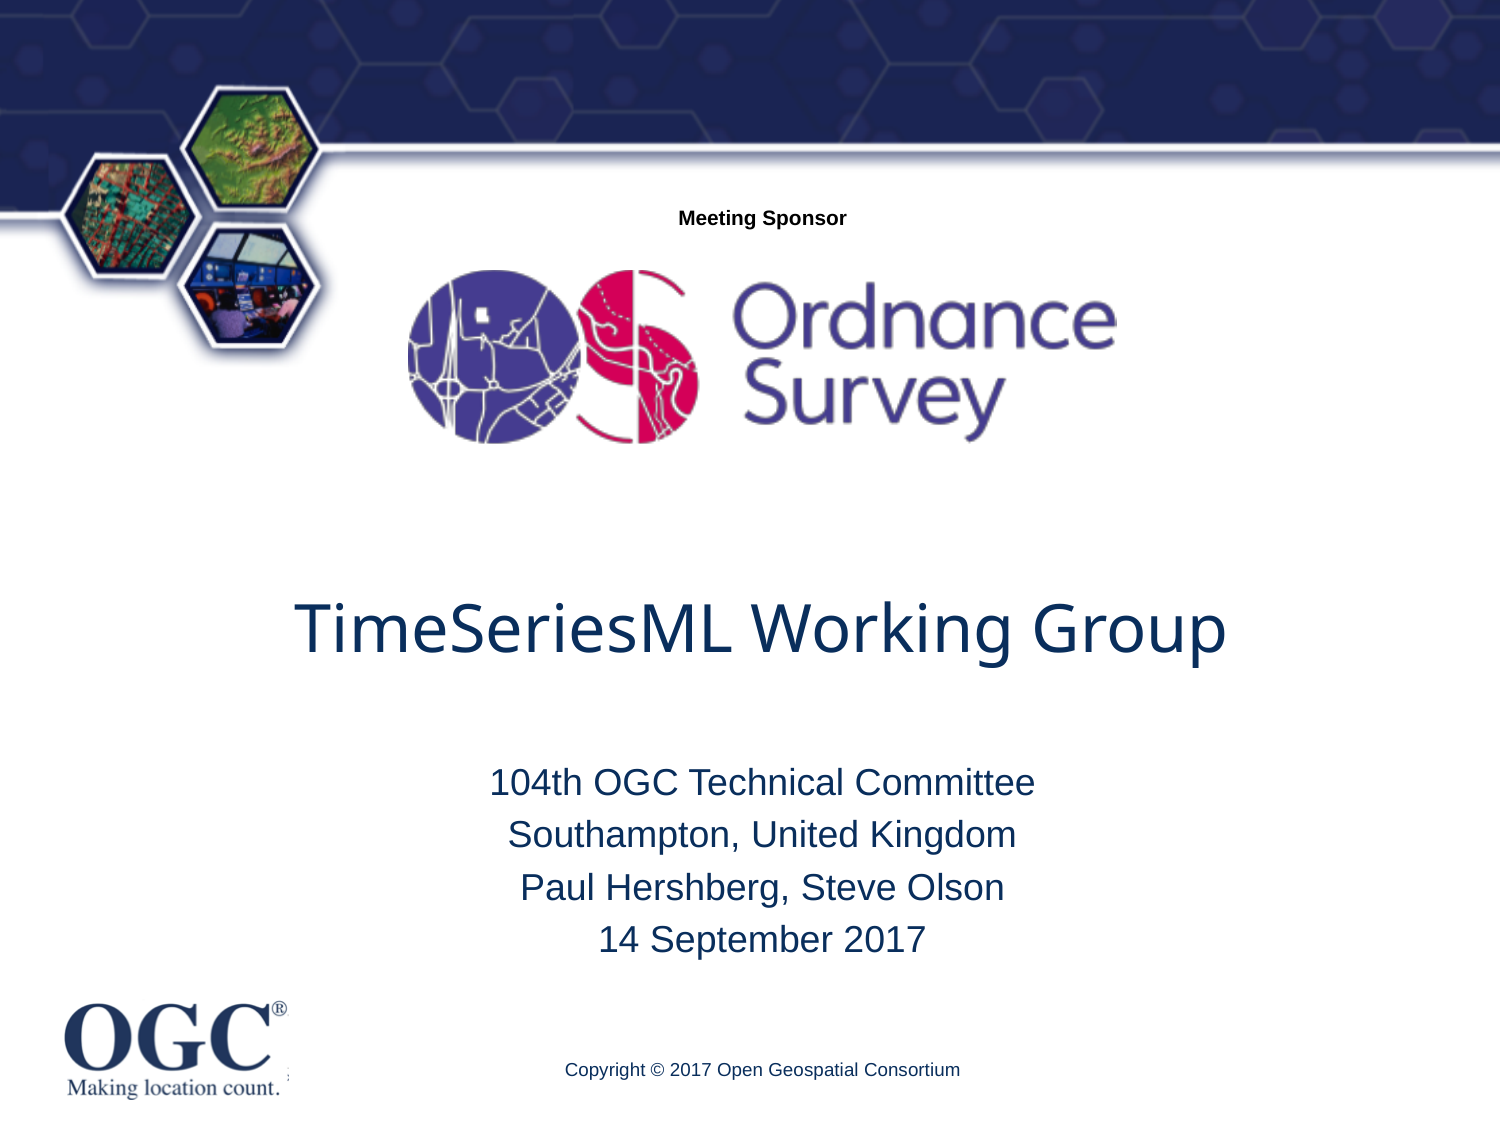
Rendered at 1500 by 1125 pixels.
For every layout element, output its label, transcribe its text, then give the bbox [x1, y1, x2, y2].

subtitle 104th OGC Technical Committee Southampton, United Kingdom Paul Hershberg, Steve Olson 14 September 2017 [237, 750, 1288, 975]
title TimeSeriesML Working Group [124, 537, 1401, 726]
picture [0, 0, 1500, 446]
footer Copyright © 2017 Open Geospatial Consortium [493, 1049, 1032, 1101]
text_box [774, 205, 925, 356]
picture [62, 999, 289, 1100]
